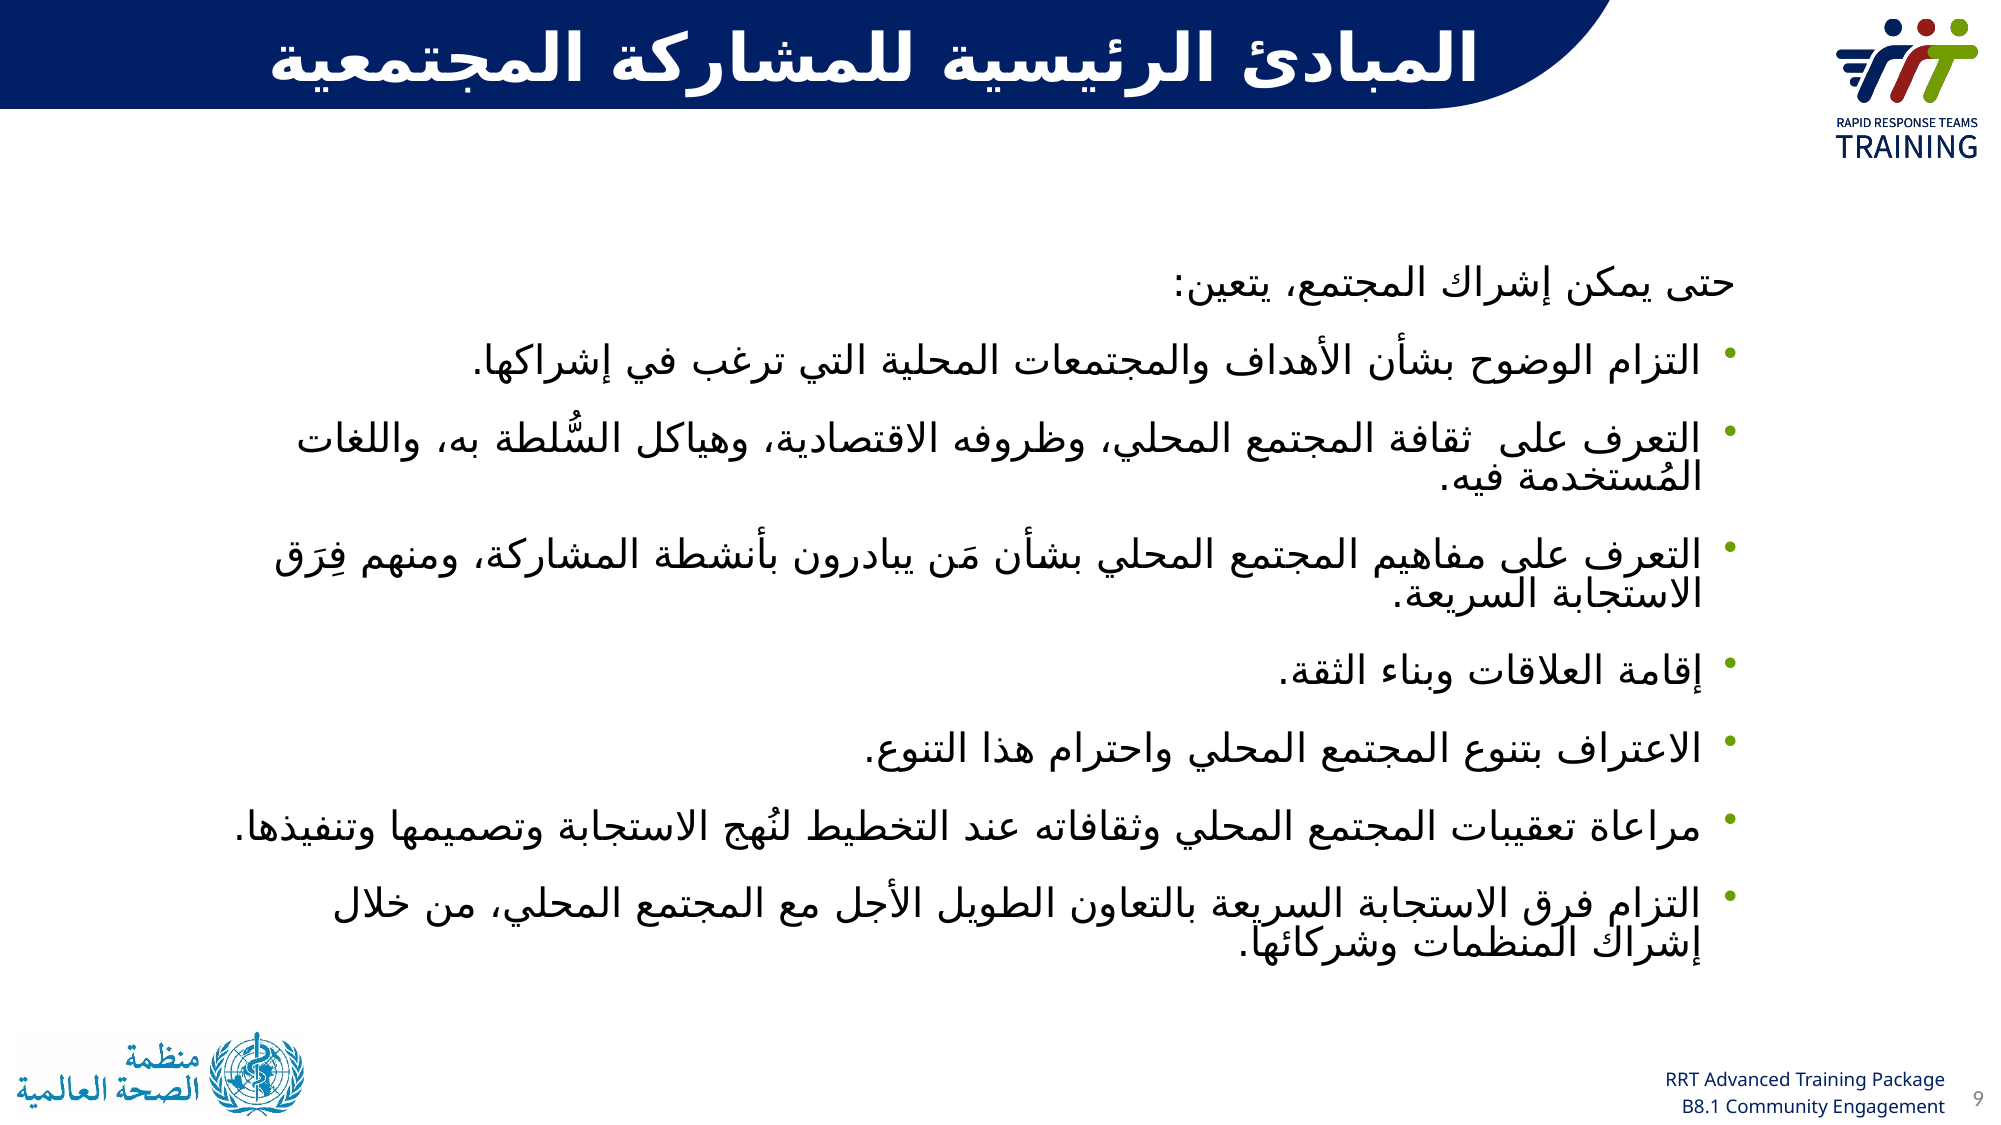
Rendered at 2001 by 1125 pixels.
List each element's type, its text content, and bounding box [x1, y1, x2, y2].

text_box المبادئ الرئيسية للمشاركة المجتمعية [22, 6, 1490, 113]
picture [1835, 19, 1978, 167]
list حتى يمكن إشراك المجتمع، يتعين: التزام الوضوح بشأن الأهداف والمجتمعات المحلية التي ترغب في إشراكها. التعرف على ثقافة المجتمع المحلي، وظروفه الاقتصادية، وهياكل السُّلطة به، واللغات المُستخدمة فيه. التعرف على مفاهيم المجتمع المحلي بشأن مَن يبادرون بأنشطة المشاركة، ومنهم فِرَق الاستجابة السريعة. إقامة العلاقات وبناء الثقة. الاعتراف بتنوع المجتمع المحلي واحترام هذا التنوع. مراعاة تعقيبات المجتمع المحلي وثقافاته عند التخطيط لنُهج الاستجابة وتصميمها وتنفيذها. التزام فرق الاستجابة السريعة بالتعاون الطويل الأجل مع المجتمع المحلي، من خلال إشراك المنظمات وشركائها. [219, 209, 1746, 986]
picture [17, 1032, 304, 1116]
picture [0, 0, 1636, 109]
